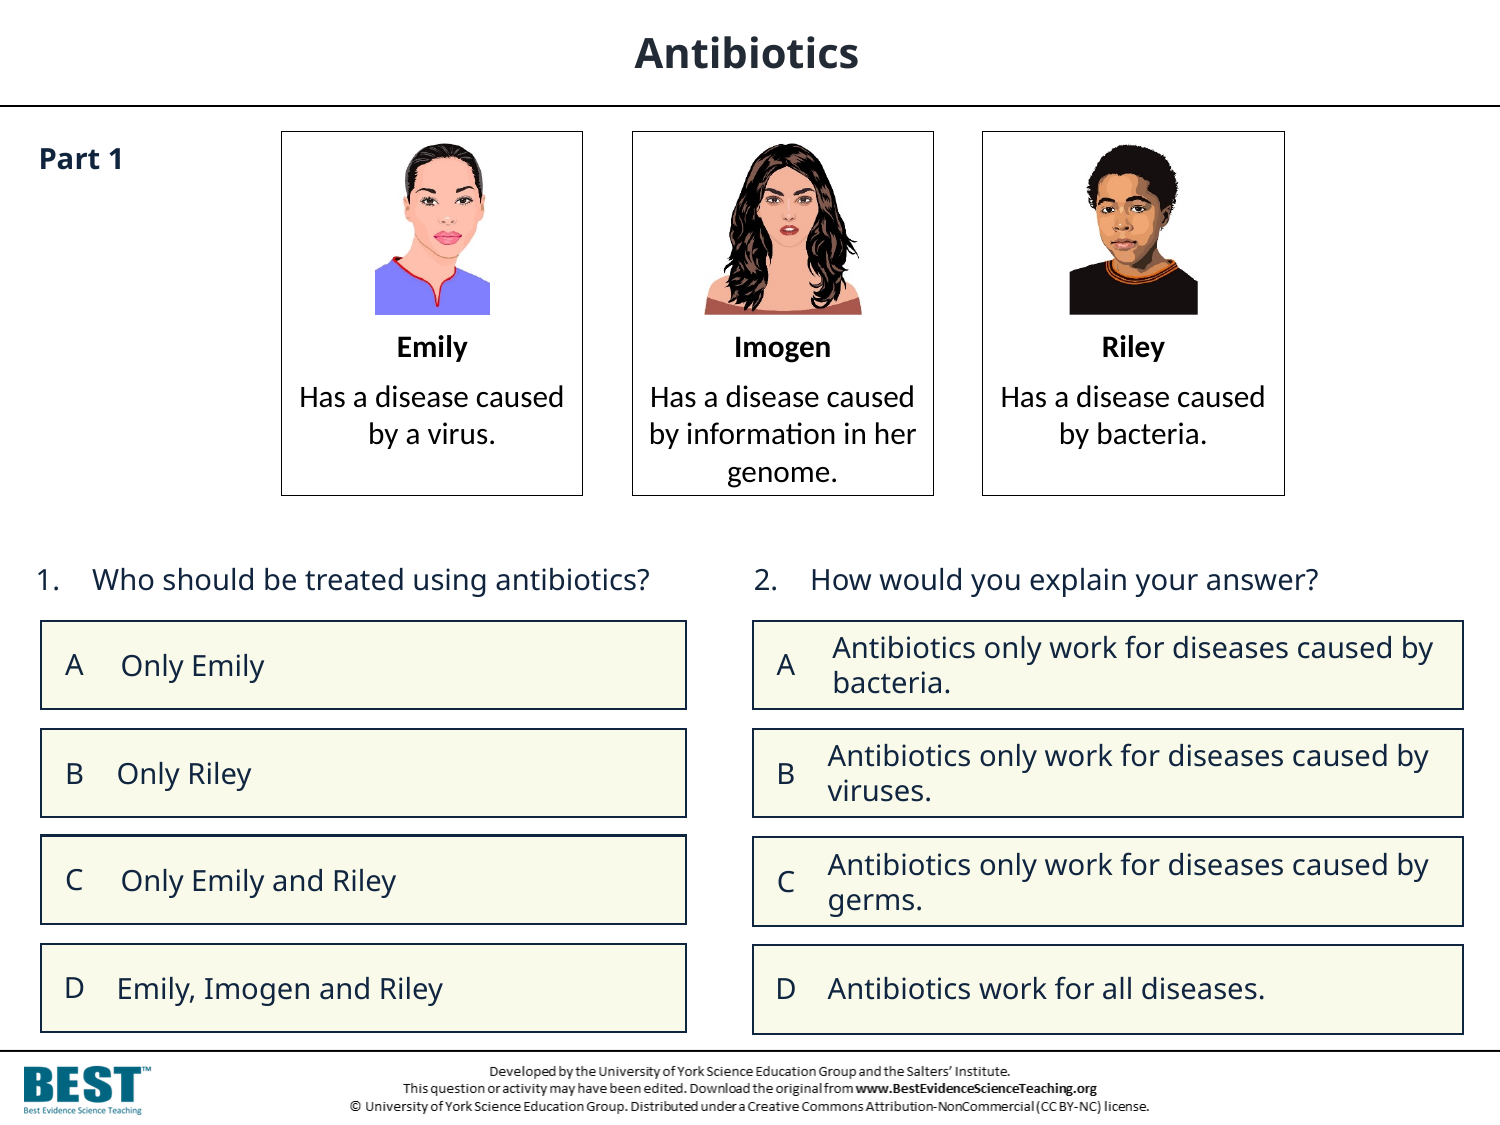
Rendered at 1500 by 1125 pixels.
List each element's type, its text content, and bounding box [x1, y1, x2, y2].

text_box Antibiotics [23, 4, 1471, 99]
picture [0, 105, 1500, 1125]
